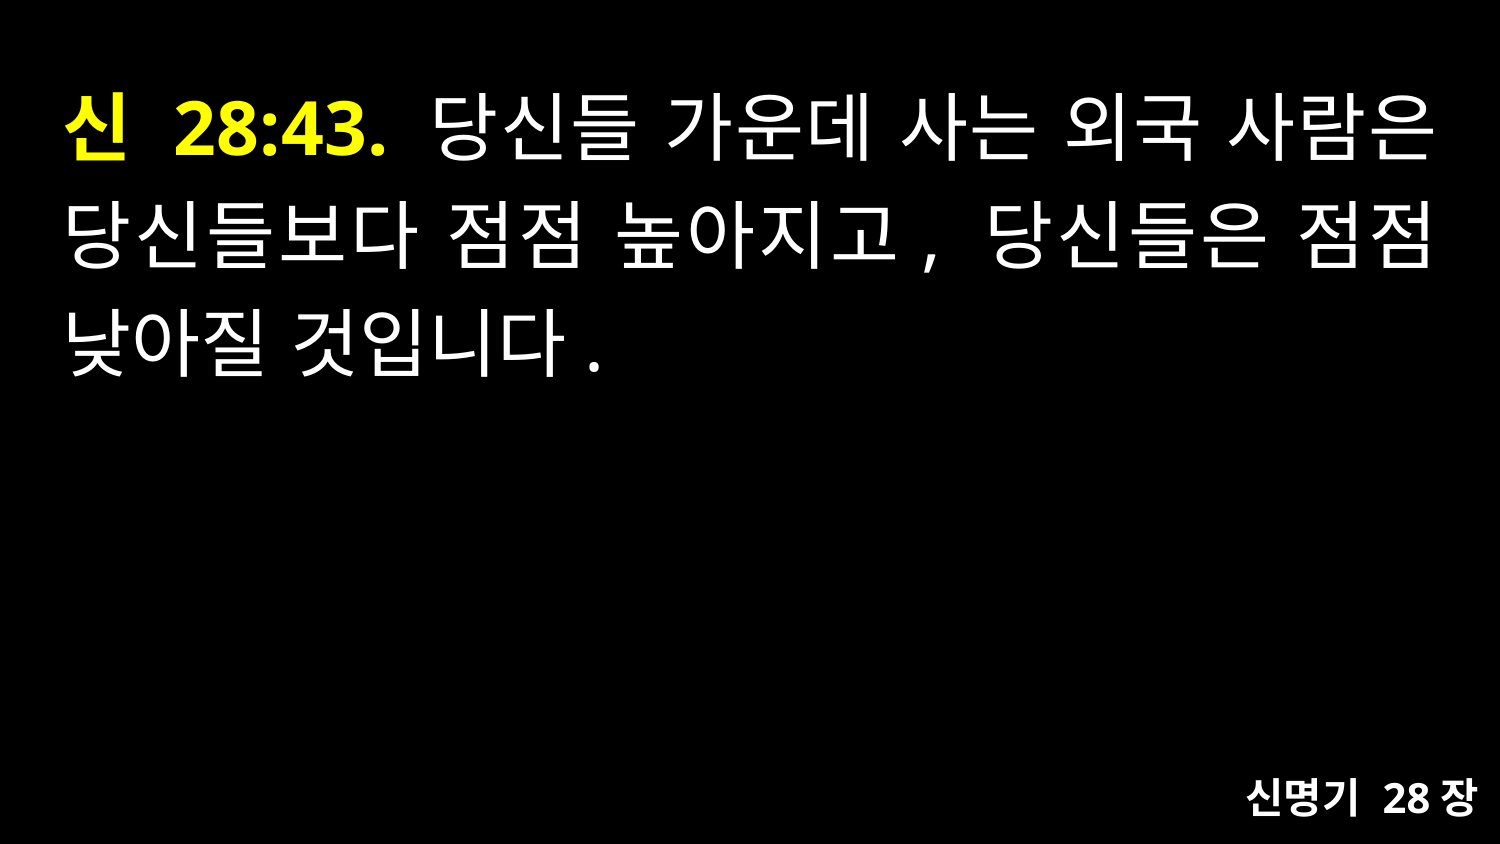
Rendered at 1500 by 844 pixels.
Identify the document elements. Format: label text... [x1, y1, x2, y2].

title 신 28:43. 당신들 가운데 사는 외국 사람은 당신들보다 점점 높아지고, 당신들은 점점 낮아질 것입니다. [0, 0, 1500, 844]
subtitle 신명기 28장 [916, 770, 1500, 844]
